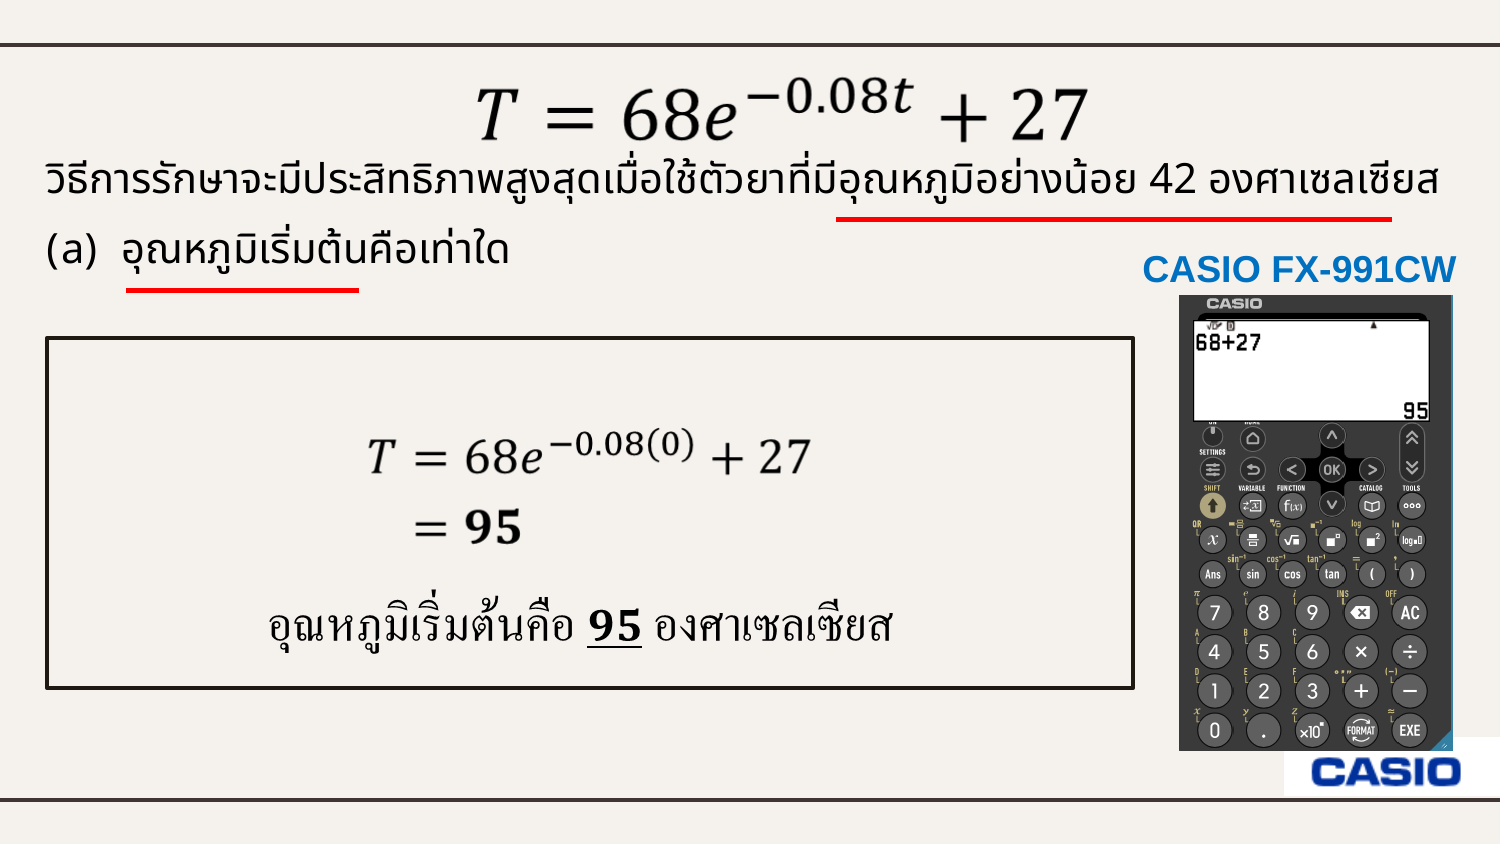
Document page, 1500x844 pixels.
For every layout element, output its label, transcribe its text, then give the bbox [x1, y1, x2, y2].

text_box CASIO FX-991CW [1127, 237, 1500, 298]
picture [1179, 295, 1500, 796]
text_box [252, 568, 936, 673]
text_box [47, 337, 1133, 689]
text_box อุณหภูมิเริ่มต้นคือเท่าใด [31, 207, 1297, 280]
text_box วิธีการรักษาจะมีประสิทธิภาพสูงสุดเมื่อใช้ตัวยาที่มีอุณหภูมิอย่างน้อย 42 องศาเซลเซียส [31, 136, 1500, 209]
text_box [386, 30, 1180, 136]
text_box [188, 410, 992, 587]
